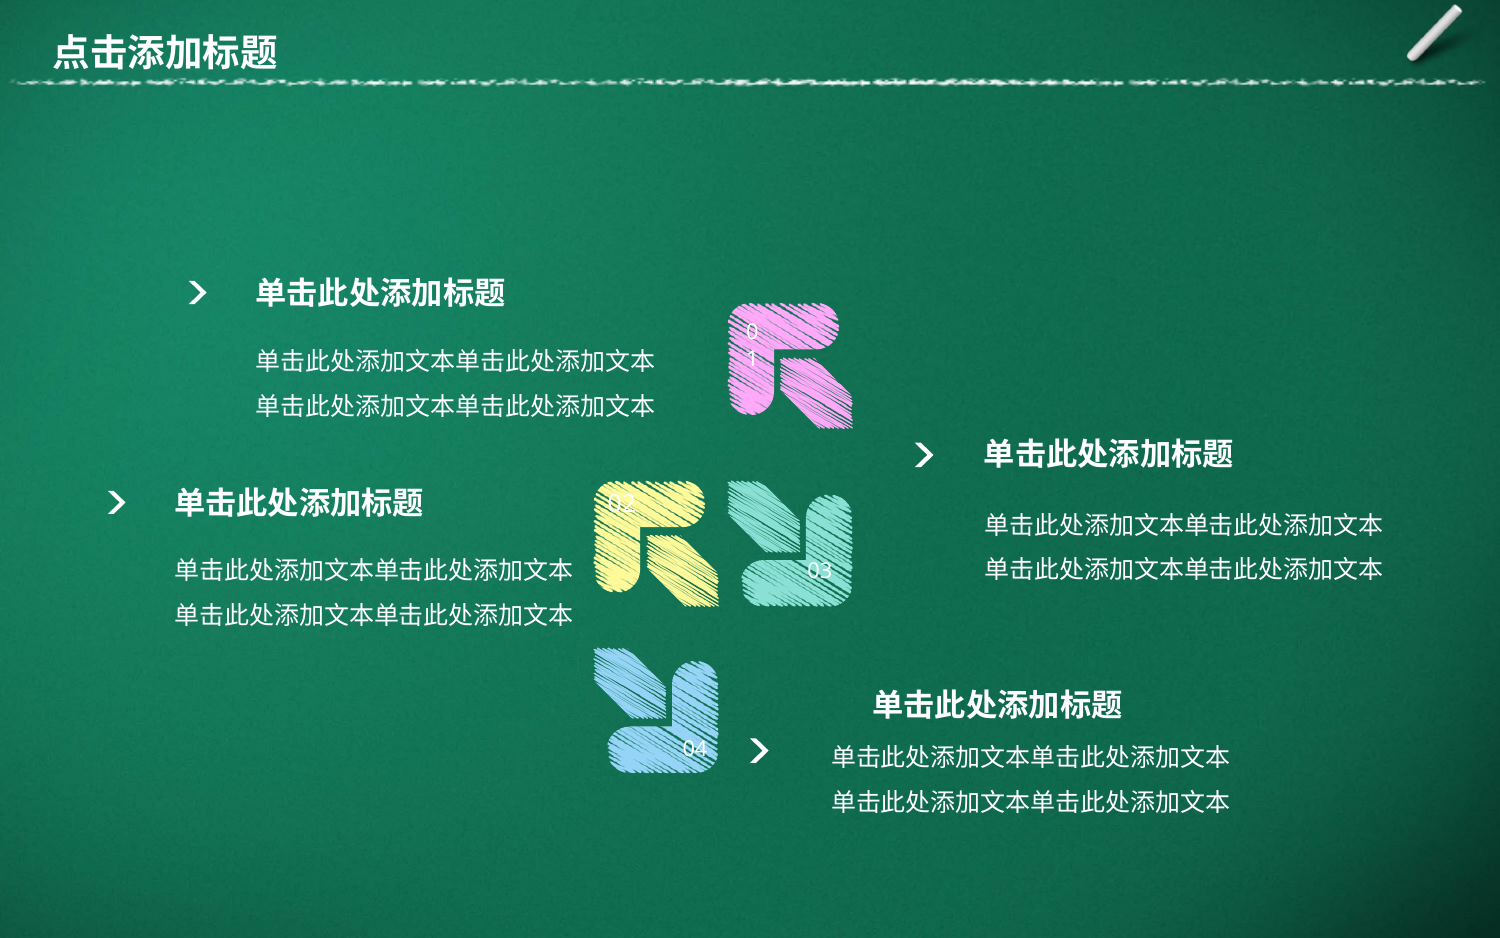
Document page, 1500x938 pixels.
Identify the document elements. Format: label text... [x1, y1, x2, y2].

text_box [593, 480, 719, 608]
text_box 单击此处添加文本单击此处添加文本单击此处添加文本单击此处添加文本 [816, 718, 1258, 824]
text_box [727, 480, 853, 607]
text_box 单击此处添加标题 [857, 677, 1216, 730]
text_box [914, 426, 1415, 588]
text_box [188, 265, 672, 424]
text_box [593, 646, 728, 774]
text_box [747, 736, 771, 765]
text_box 点击添加标题 [37, 21, 293, 53]
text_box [107, 475, 591, 634]
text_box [727, 302, 853, 430]
picture [0, 0, 1500, 938]
